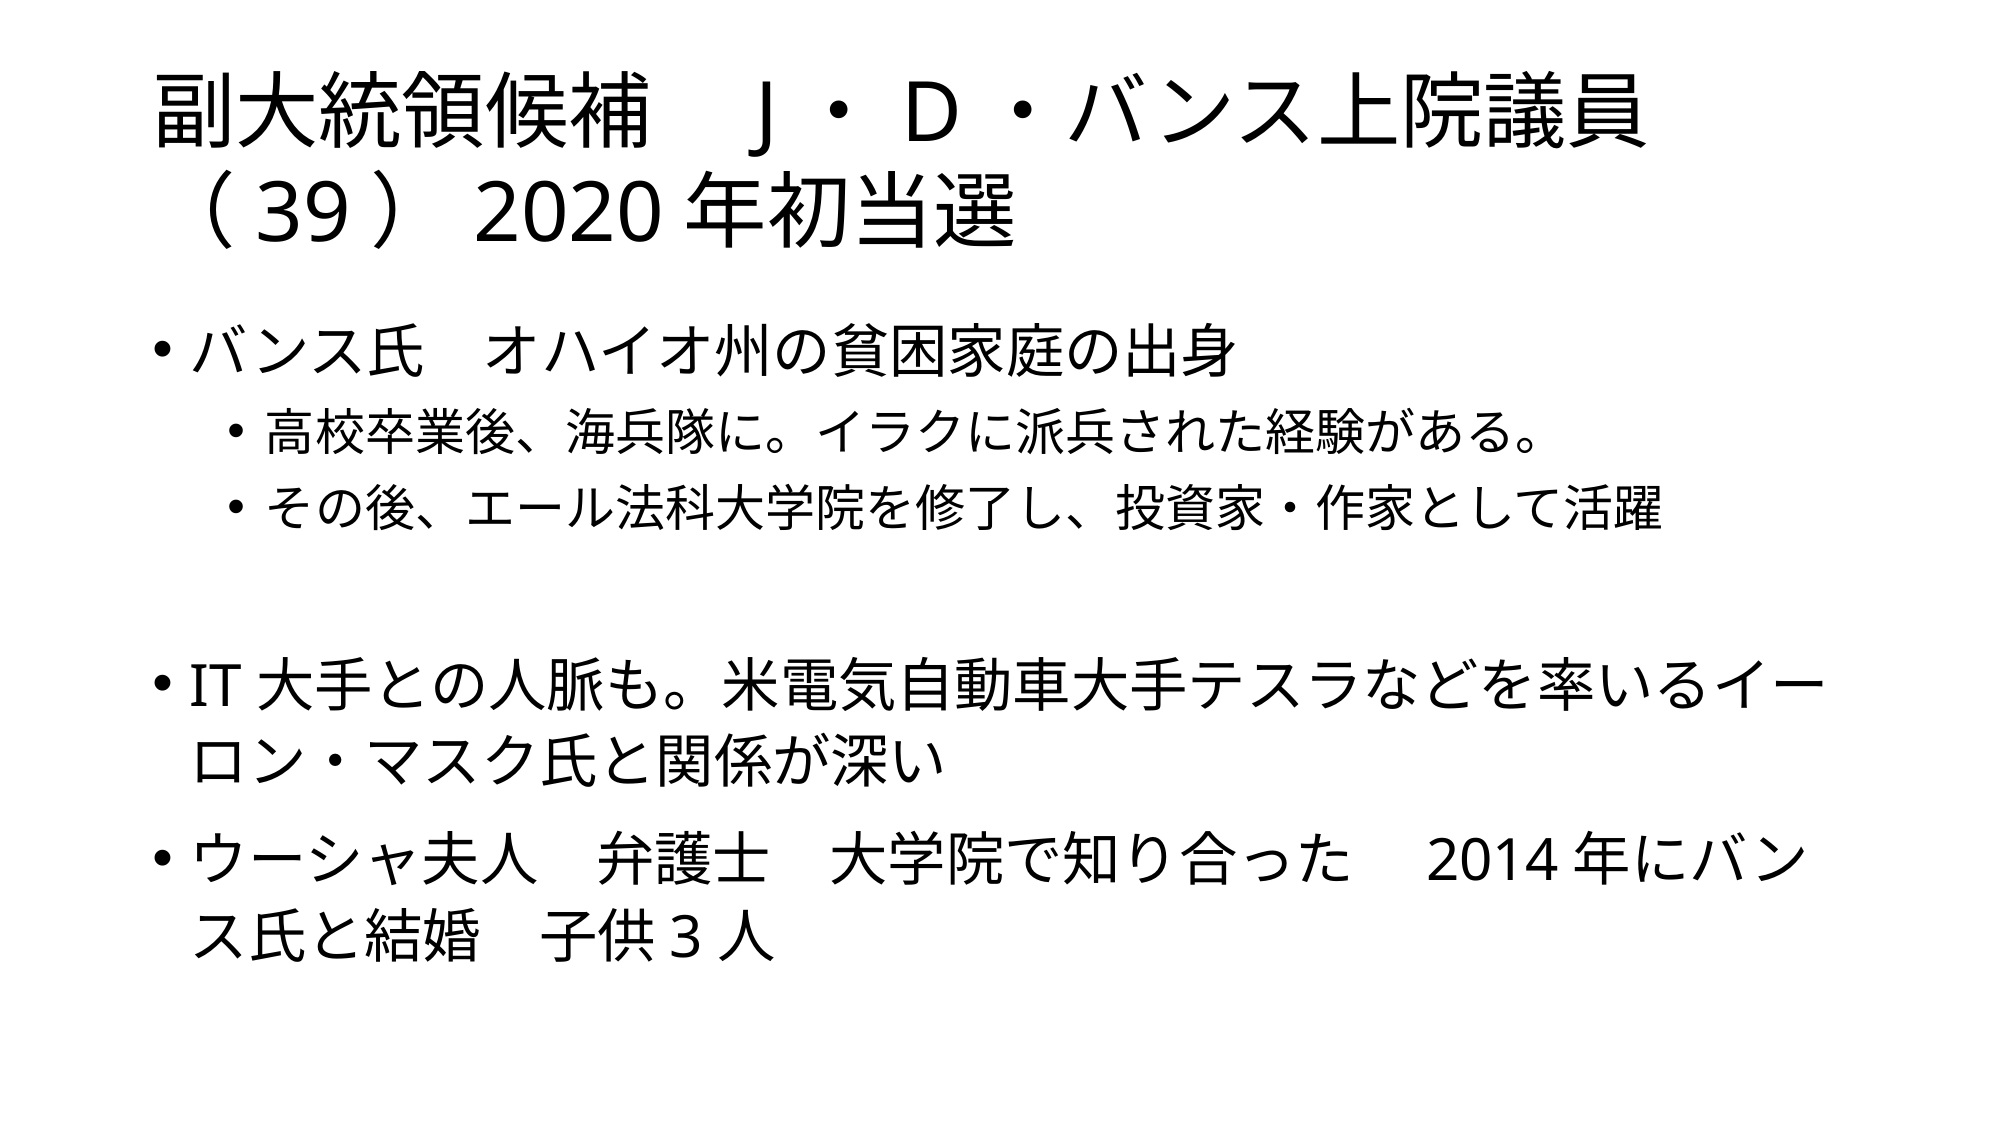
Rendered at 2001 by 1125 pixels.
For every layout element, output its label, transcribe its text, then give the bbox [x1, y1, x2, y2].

title 副大統領候補 J・D・バンス上院議員（39）2020年初当選 [137, 42, 1863, 274]
list バンス氏 オハイオ州の貧困家庭の出身 高校卒業後、海兵隊に。イラクに派兵された経験がある。 その後、エール法科大学院を修了し、投資家・作家として活躍 IT大手との人脈も。米電気自動車大手テスラなどを率いるイーロン・マスク氏と関係が深い ウーシャ夫人 弁護士 大学院で知り合った 2014年にバンス氏と結婚 子供3人 [137, 299, 1863, 1059]
